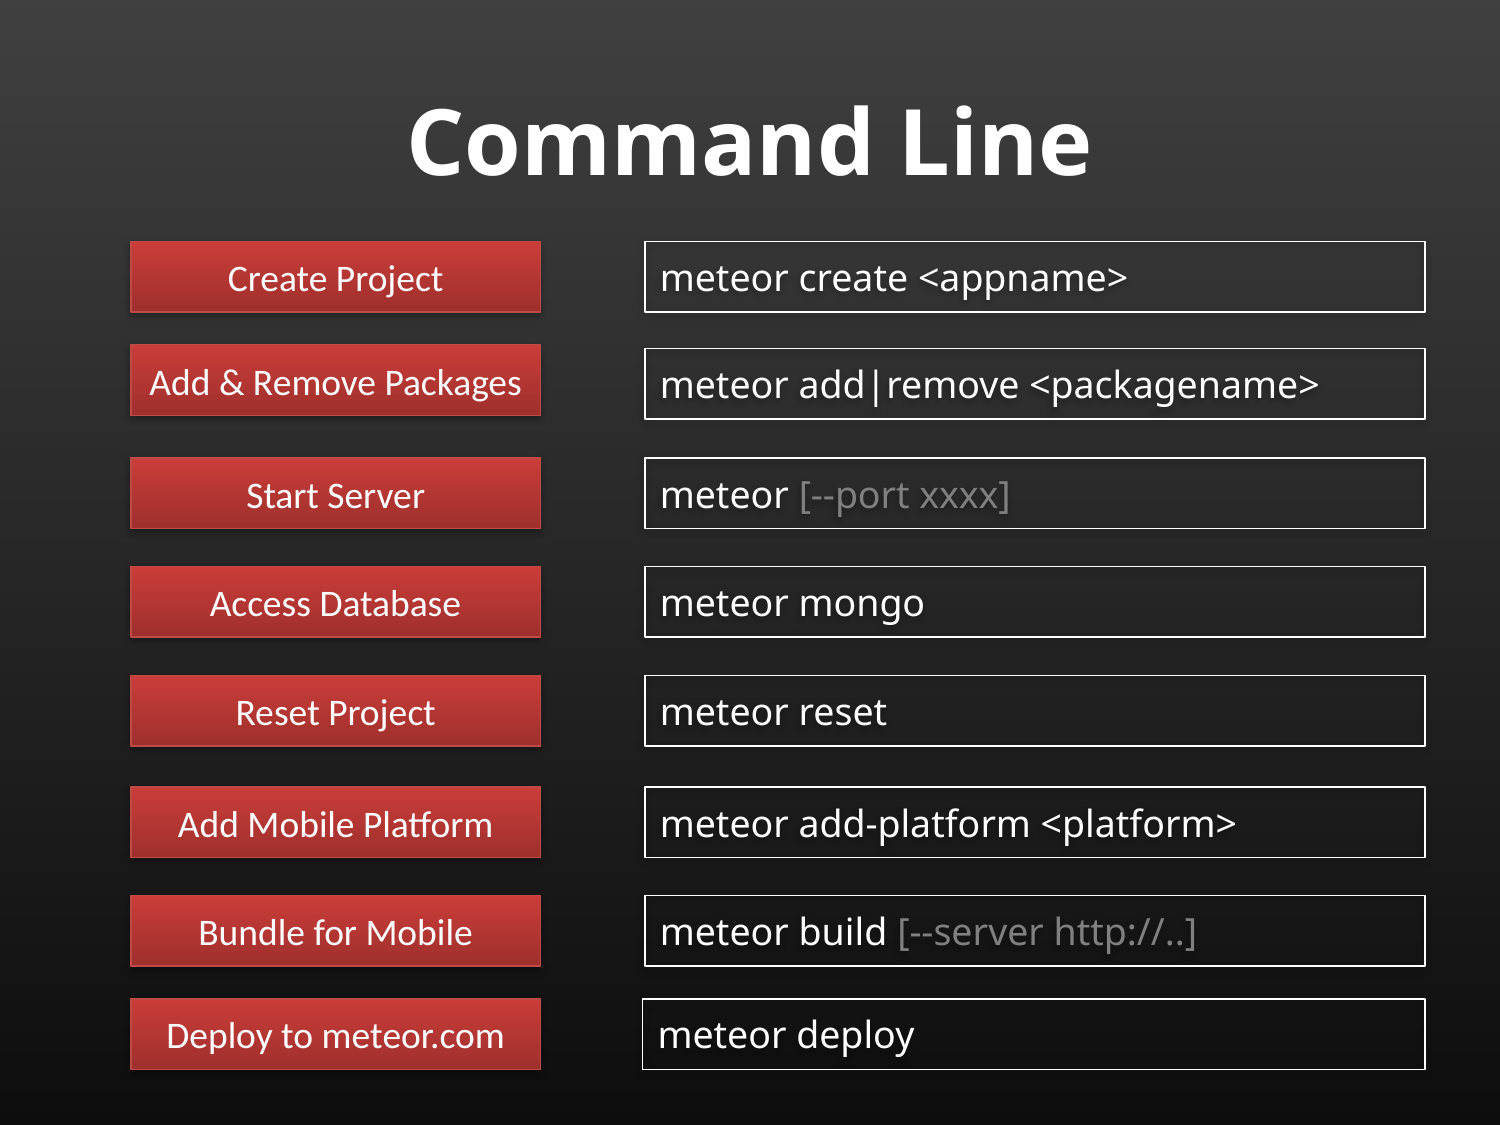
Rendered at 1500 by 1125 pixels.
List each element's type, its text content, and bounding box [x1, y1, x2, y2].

text_box Start Server [130, 457, 541, 529]
text_box meteor add-platform <platform> [644, 786, 1426, 858]
title Command Line [75, 45, 1425, 233]
text_box meteor [--port xxxx] [644, 457, 1426, 529]
text_box Add Mobile Platform [130, 786, 541, 858]
text_box meteor add|remove <packagename> [644, 348, 1426, 420]
text_box Access Database [130, 566, 541, 638]
text_box Bundle for Mobile [130, 895, 541, 967]
text_box Add & Remove Packages [130, 344, 541, 416]
text_box meteor deploy [642, 998, 1426, 1070]
text_box meteor reset [644, 675, 1426, 747]
text_box meteor create <appname> [644, 241, 1426, 313]
text_box Deploy to meteor.com [130, 998, 541, 1070]
text_box Create Project [130, 241, 541, 313]
text_box Reset Project [130, 675, 541, 747]
text_box meteor build [--server http://..] [644, 895, 1426, 967]
text_box meteor mongo [644, 566, 1426, 638]
